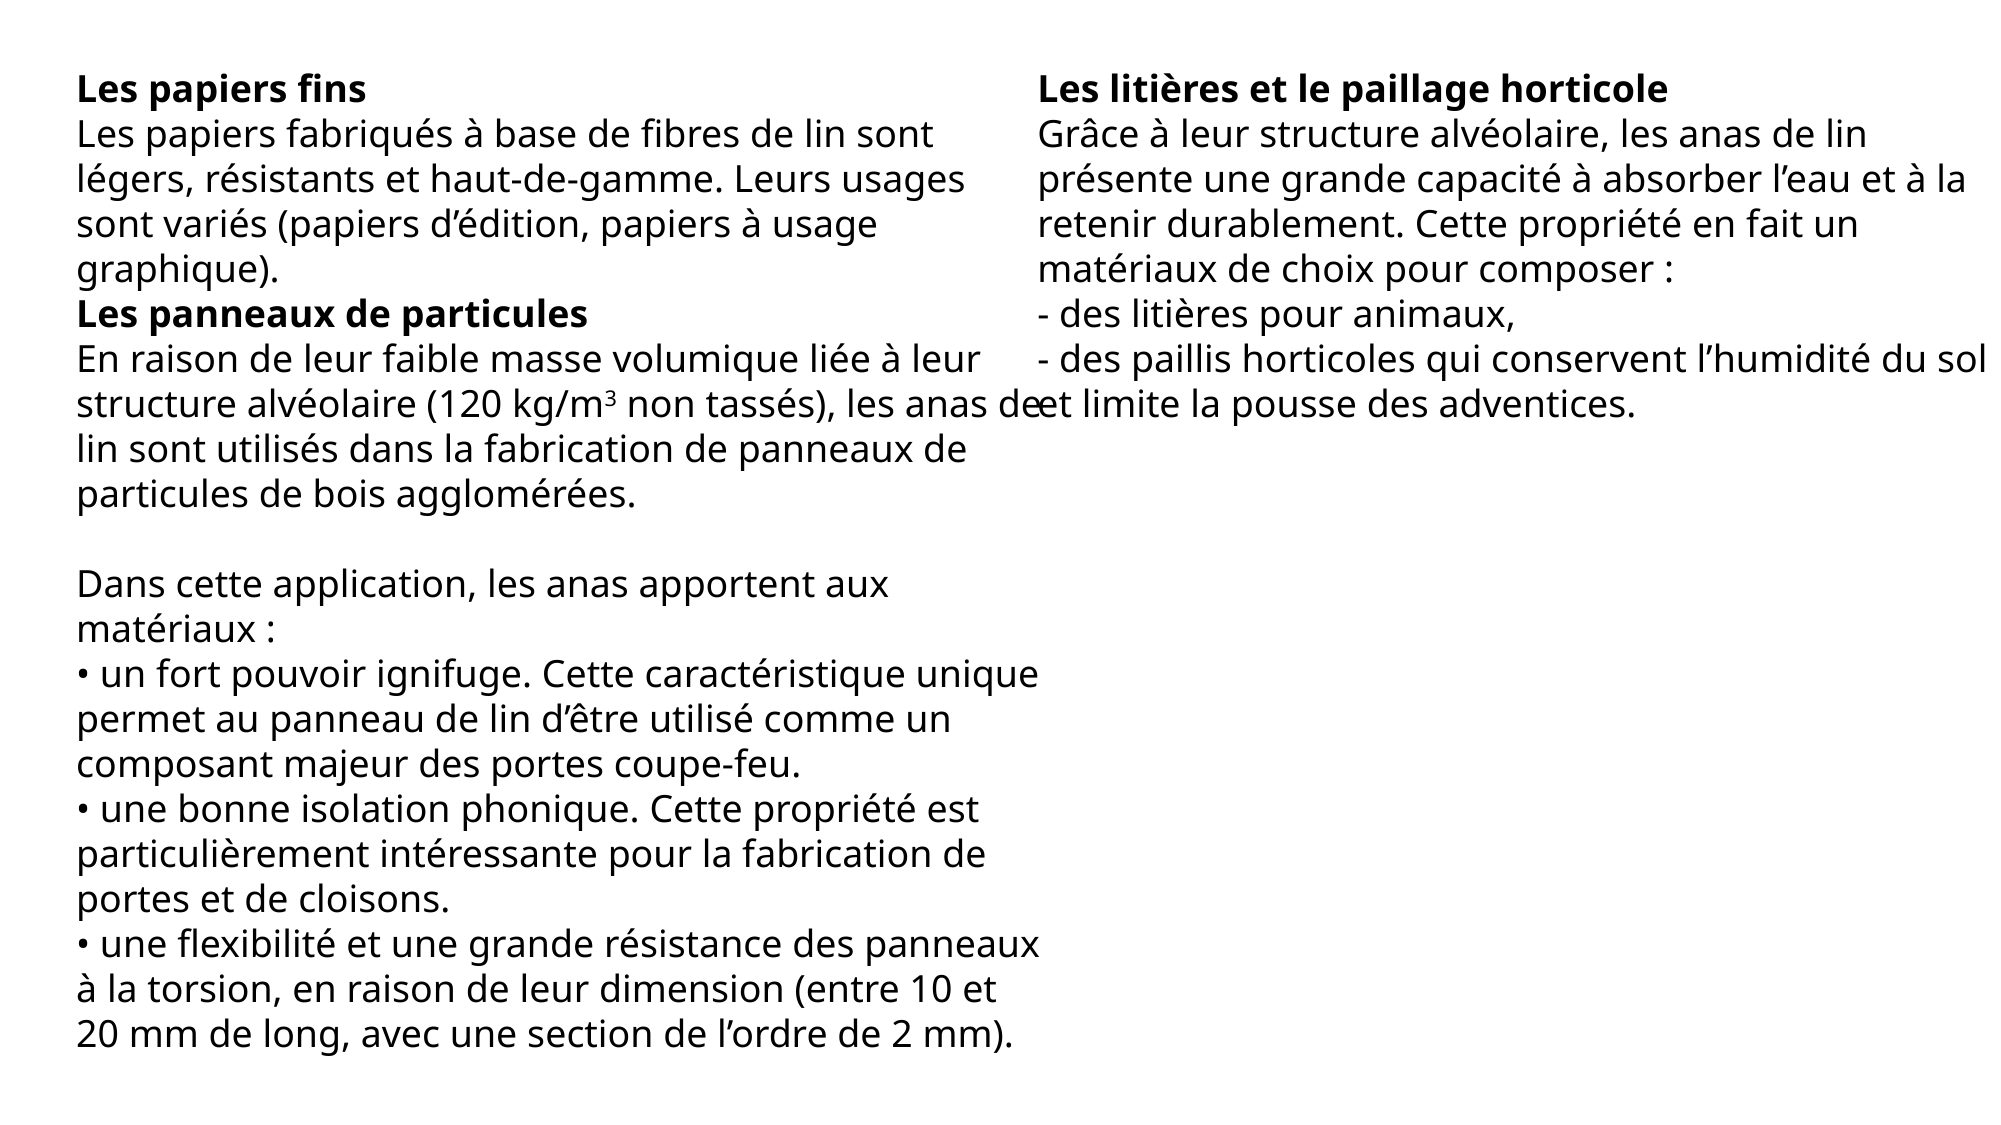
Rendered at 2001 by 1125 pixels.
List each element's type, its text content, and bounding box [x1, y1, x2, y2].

text_box Les litières et le paillage horticole Grâce à leur structure alvéolaire, les anas de lin présente une grande capacité à absorber l’eau et à la retenir durablement. Cette propriété en fait un matériaux de choix pour composer : - des litières pour animaux, - des paillis horticoles qui conservent l’humidité du sol et limite la pousse des adventices. [1022, 57, 2000, 433]
text_box Les papiers fins Les papiers fabriqués à base de fibres de lin sont légers, résistants et haut-de-gamme. Leurs usages sont variés (papiers d’édition, papiers à usage graphique). Les panneaux de particules En raison de leur faible masse volumique liée à leur structure alvéolaire (120 kg/m3 non tassés), les anas de lin sont utilisés dans la fabrication de panneaux de particules de bois agglomérées. Dans cette application, les anas apportent aux matériaux : • un fort pouvoir ignifuge. Cette caractéristique unique permet au panneau de lin d’être utilisé comme un composant majeur des portes coupe-feu. • une bonne isolation phonique. Cette propriété est particulièrement intéressante pour la fabrication de portes et de cloisons. • une flexibilité et une grande résistance des panneaux à la torsion, en raison de leur dimension (entre 10 et 20 mm de long, avec une section de l’ordre de 2 mm). [61, 57, 1062, 1063]
